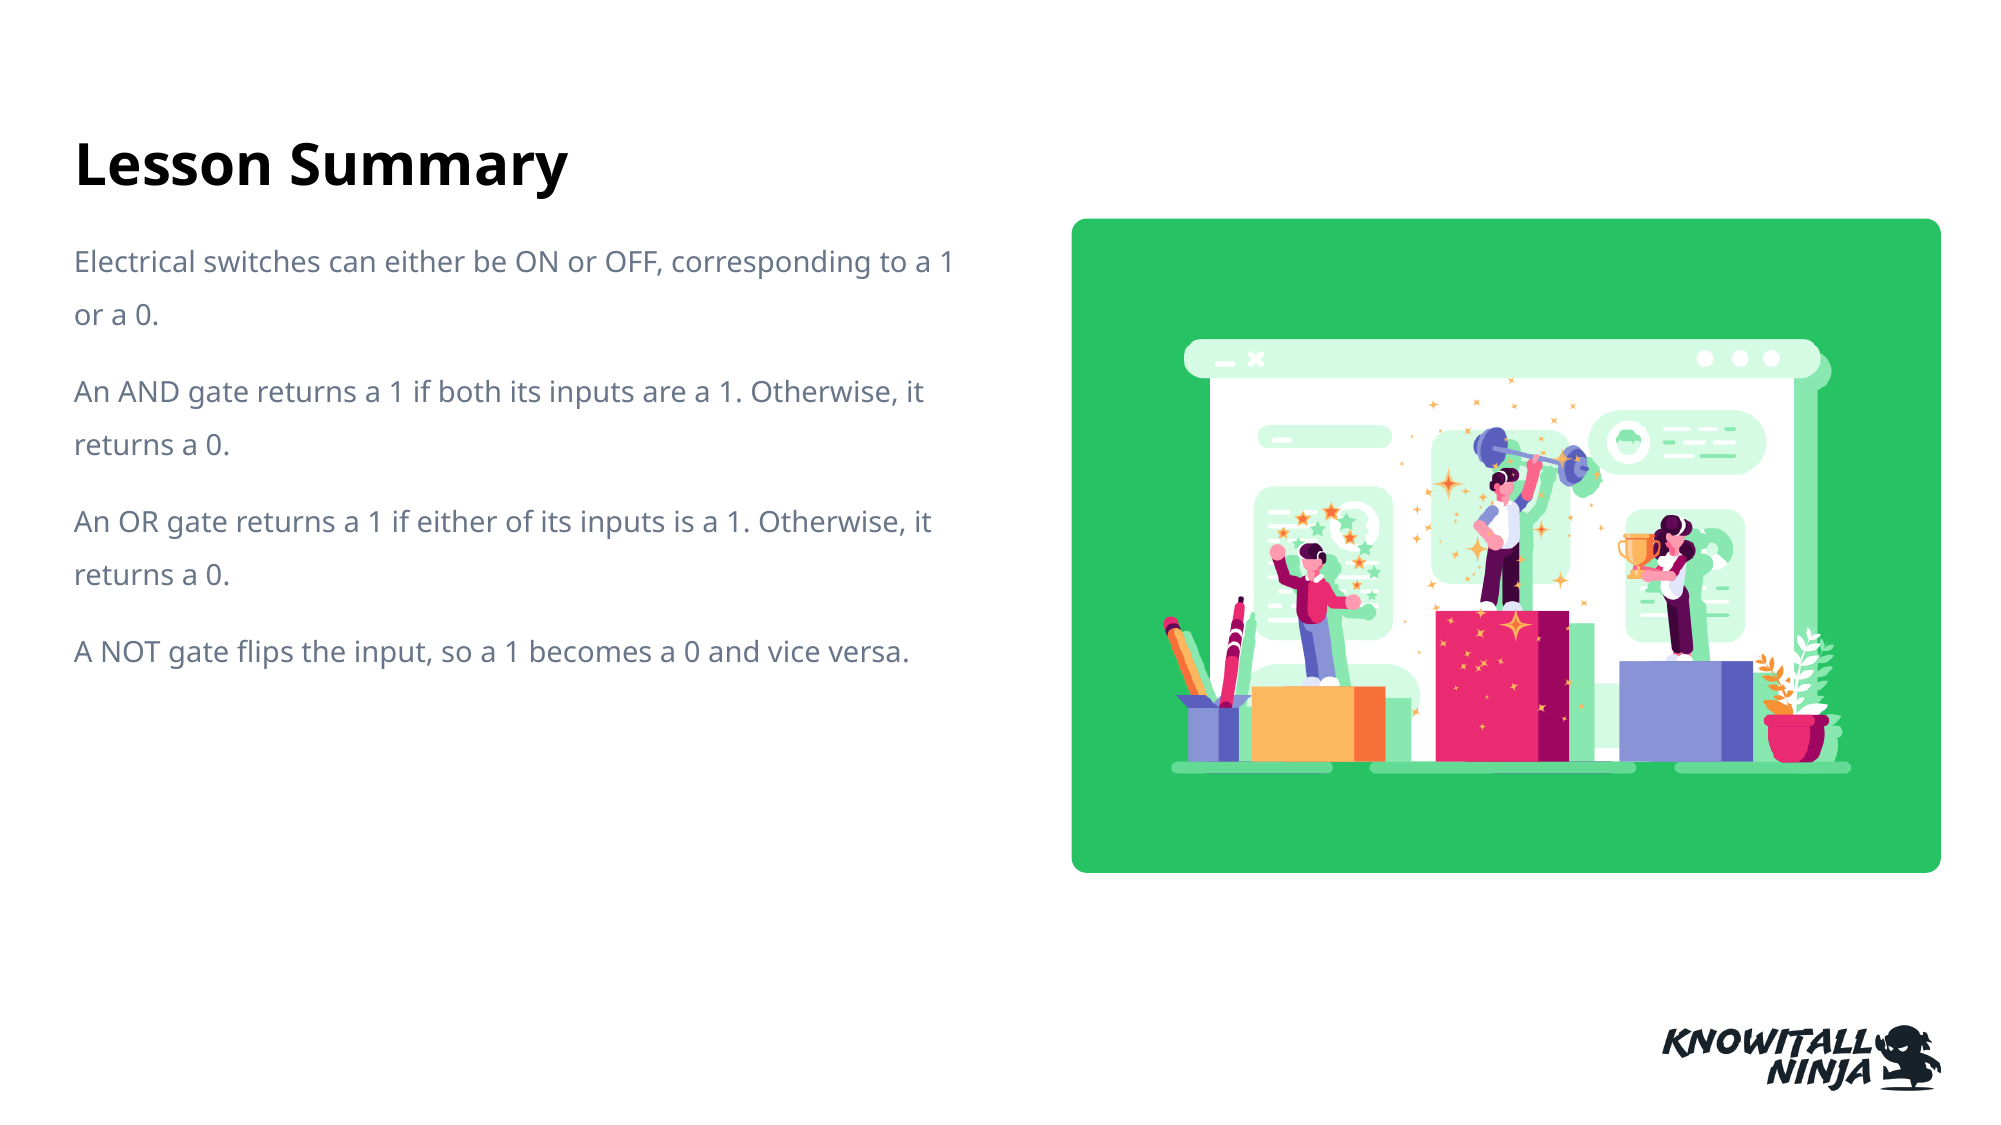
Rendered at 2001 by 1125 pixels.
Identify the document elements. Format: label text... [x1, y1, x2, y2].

picture [1071, 218, 1942, 874]
title Lesson Summary [59, 117, 1000, 206]
picture [1662, 1025, 1941, 1091]
list Electrical switches can either be ON or OFF, corresponding to a 1 or a 0. An AND gate returns a 1 if both its inputs are a 1. Otherwise, it returns a 0. An OR gate returns a 1 if either of its inputs is a 1. Otherwise, it returns a 0. A NOT gate flips the input, so a 1 becomes a 0 and vice versa. [59, 218, 1000, 1091]
